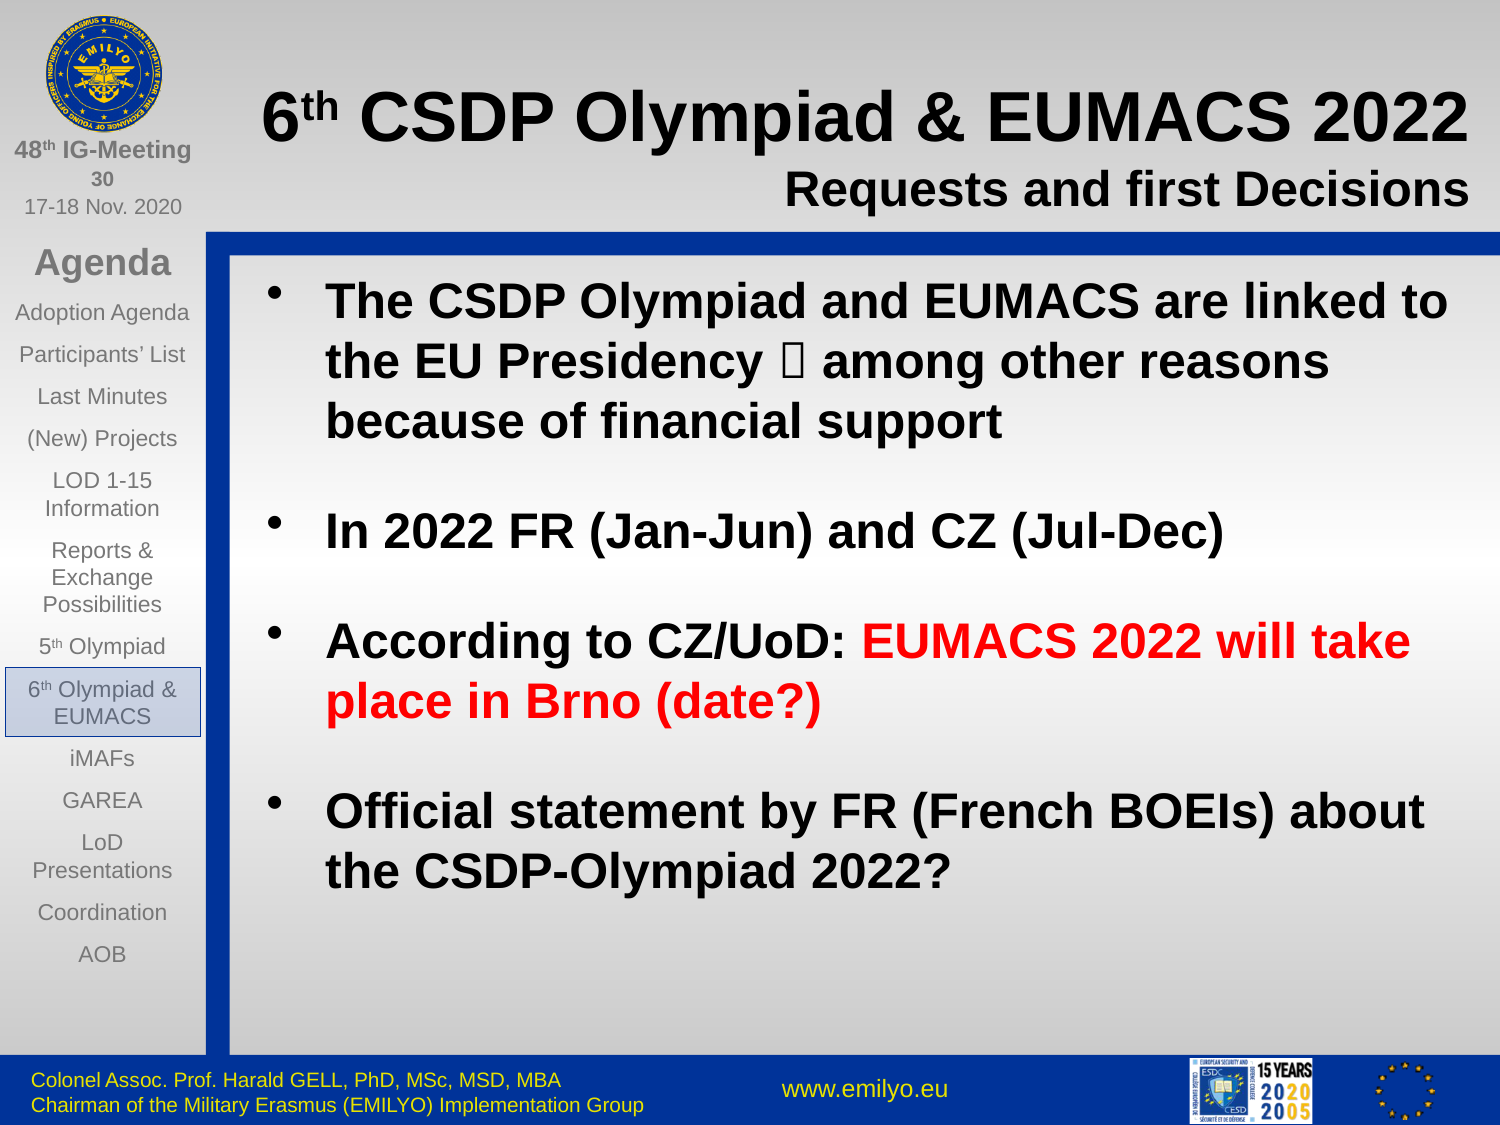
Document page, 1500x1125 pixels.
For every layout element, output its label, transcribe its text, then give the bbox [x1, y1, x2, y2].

picture [45, 14, 163, 133]
picture [1374, 1060, 1435, 1120]
list The CSDP Olympiad and EUMACS are linked to the EU Presidency  among other reasons because of financial support In 2022 FR (Jan-Jun) and CZ (Jul-Dec) According to CZ/UoD: EUMACS 2022 will take place in Brno (date?) Official statement by FR (French BOEIs) about the CSDP-Olympiad 2022? [266, 262, 1466, 976]
picture [1189, 1058, 1313, 1124]
text_box [5, 667, 201, 737]
title 6th CSDP Olympiad & EUMACS 2022 Requests and first Decisions [207, 28, 1471, 217]
